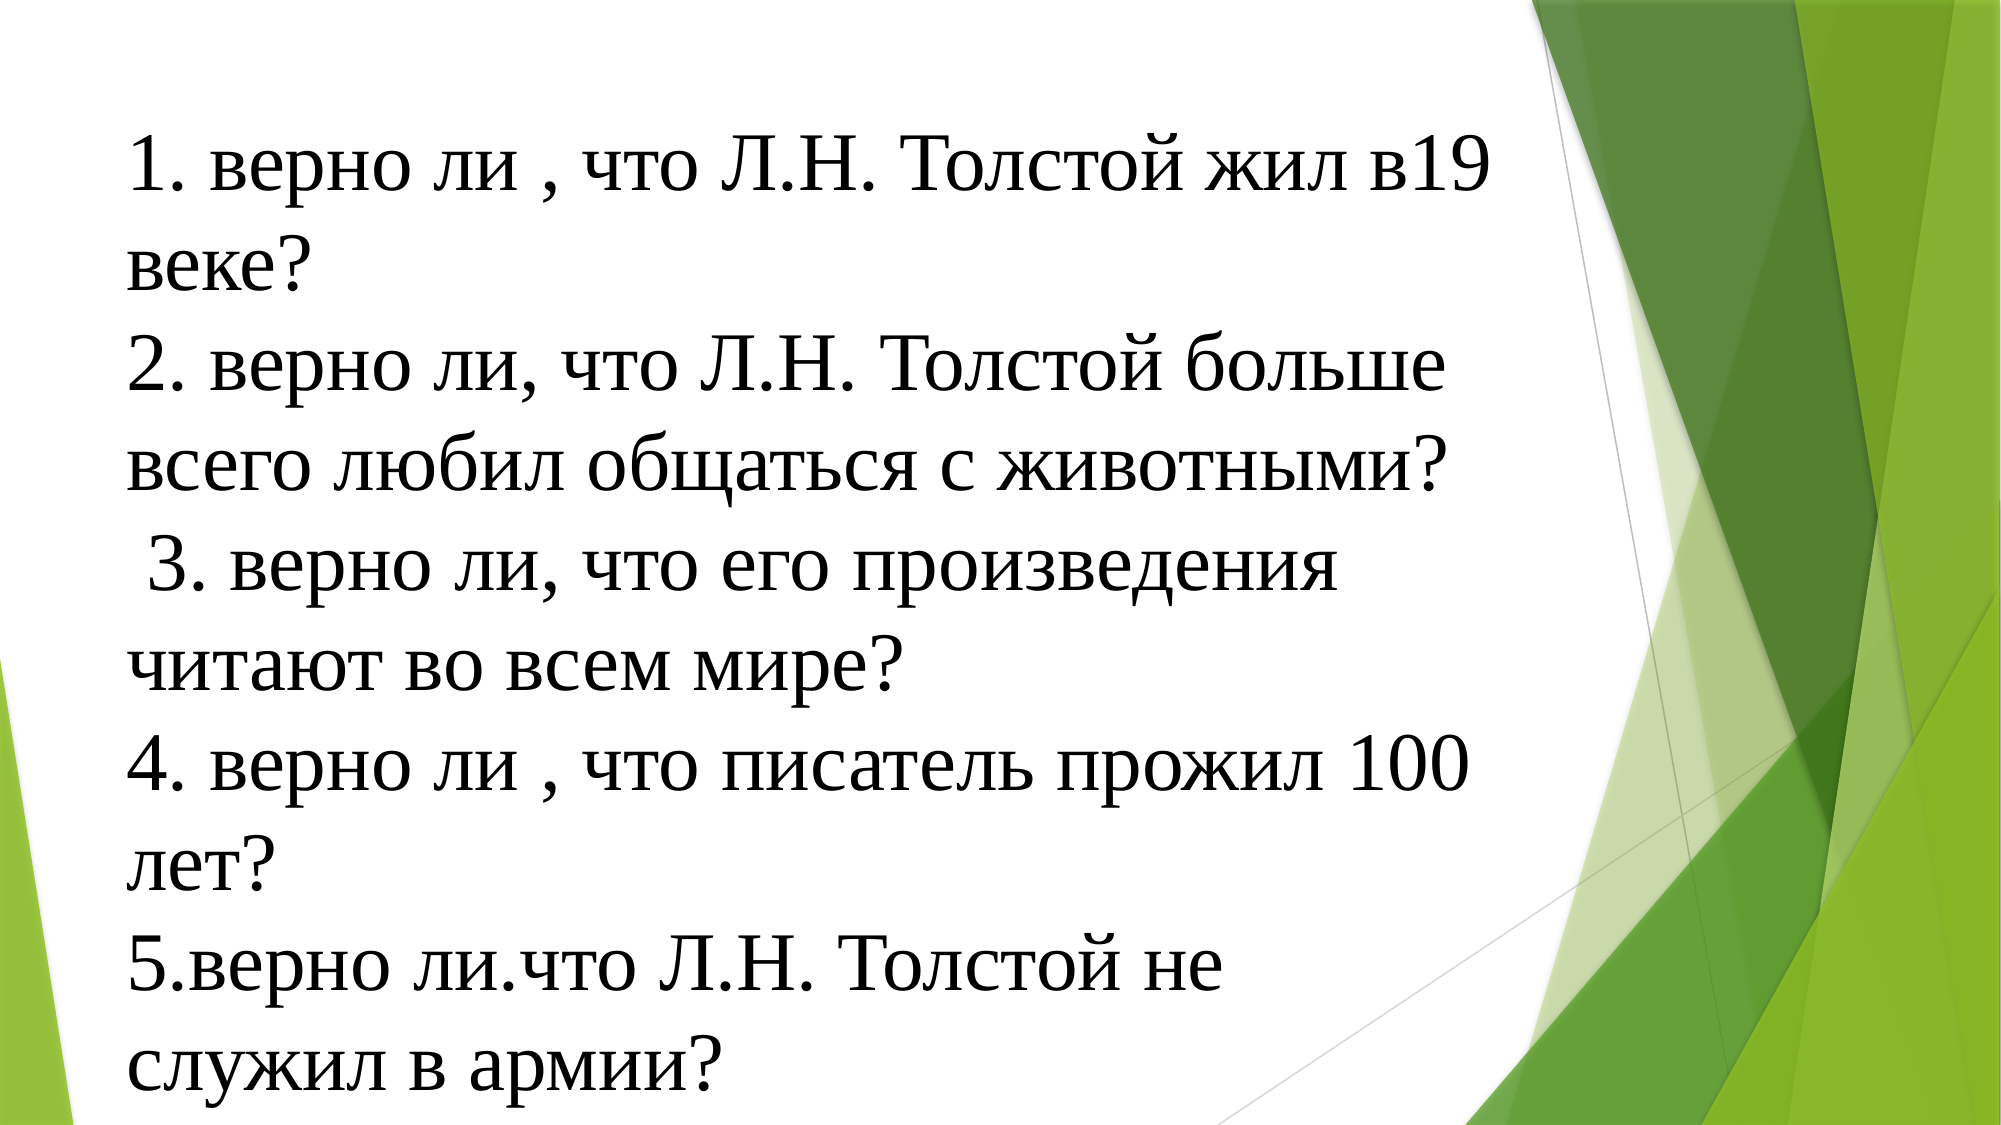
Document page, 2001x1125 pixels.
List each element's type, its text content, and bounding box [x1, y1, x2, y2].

title 1. верно ли , что Л.Н. Толстой жил в19 веке? 2. верно ли, что Л.Н. Толстой больше всего любил общаться с животными? 3. верно ли, что его произведения читают во всем мире? 4. верно ли , что писатель прожил 100 лет? 5.верно ли.что Л.Н. Толстой не служил в армии? [111, 99, 1522, 317]
